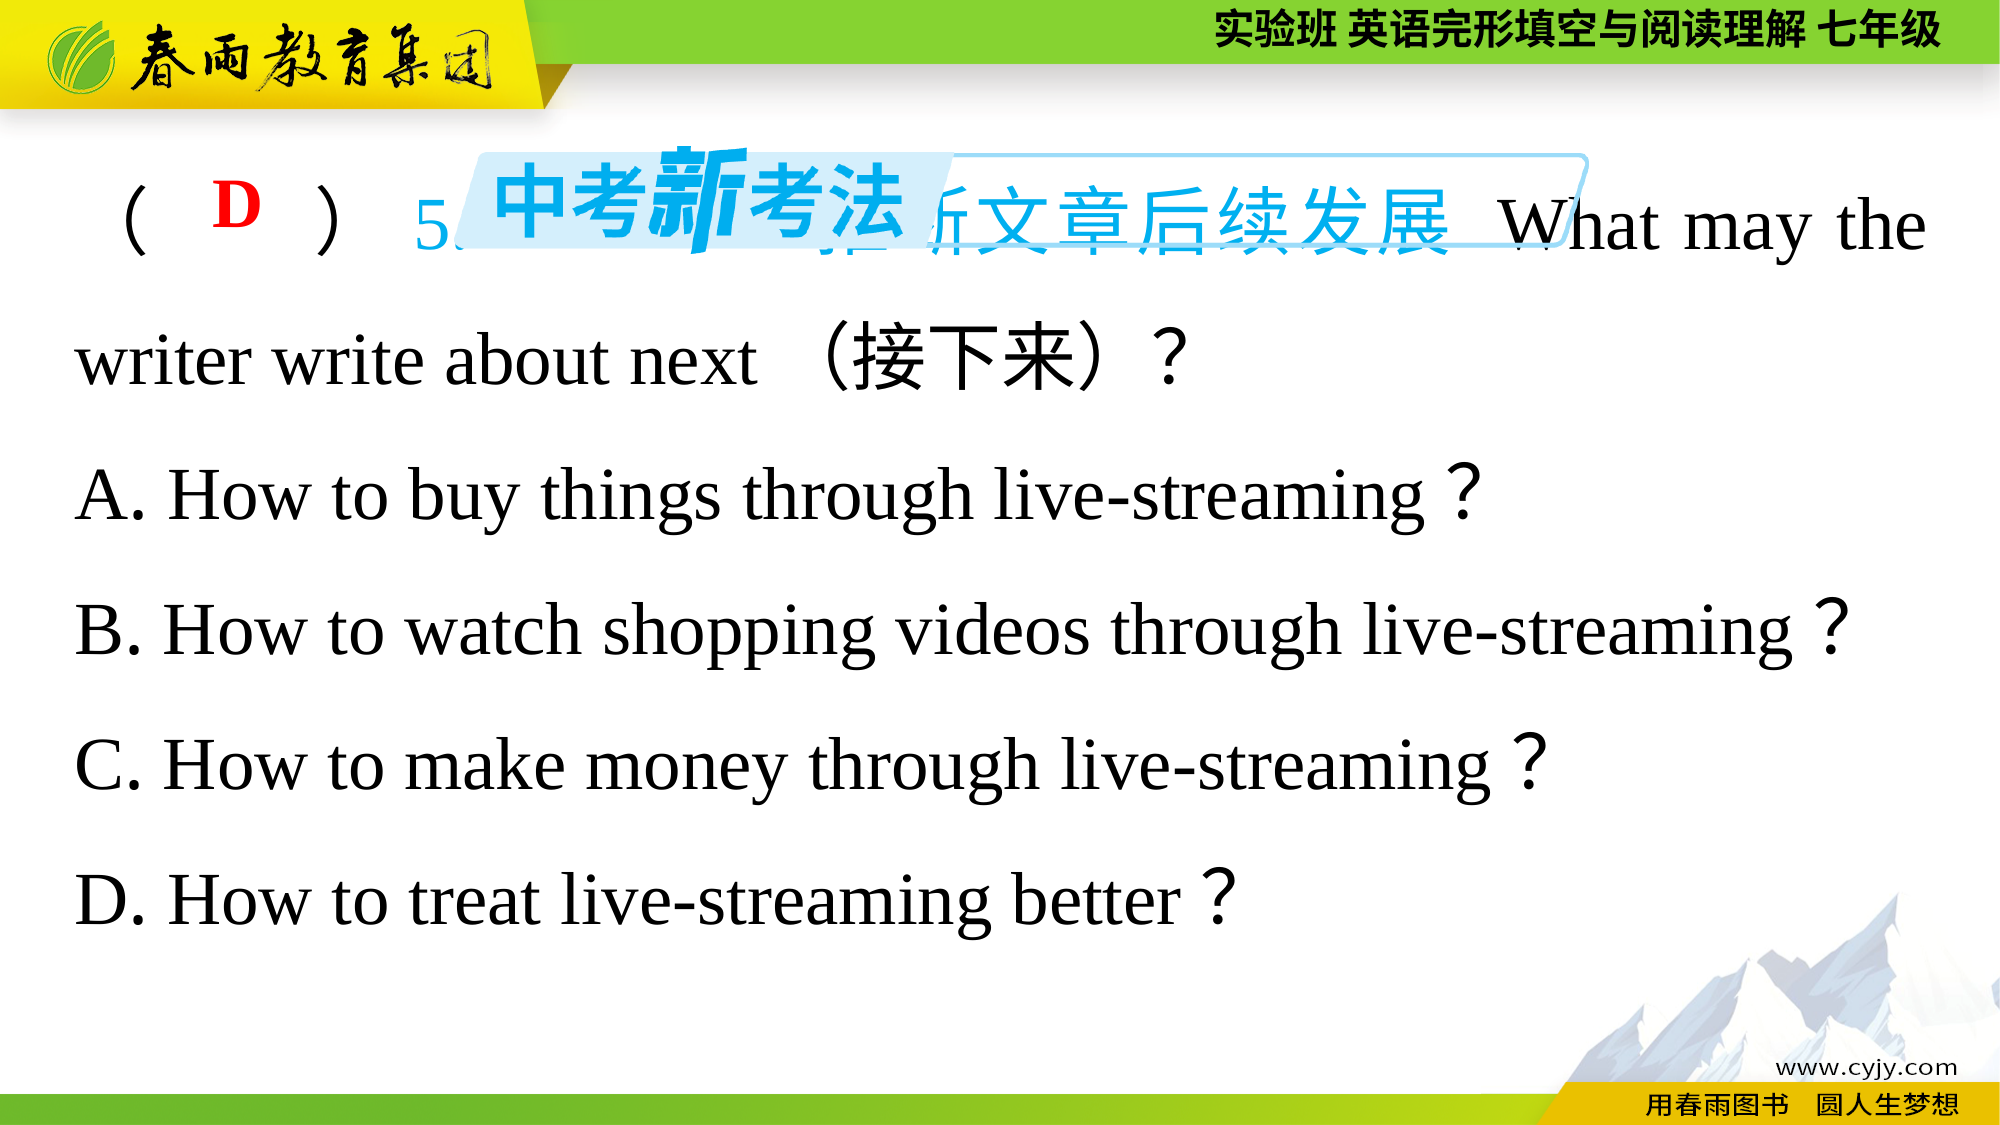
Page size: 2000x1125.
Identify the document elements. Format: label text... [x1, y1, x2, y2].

text_box D [197, 149, 279, 250]
list （ ）5. 推断文章后续发展 What may the writer write about next（接下来）？ A. How to buy things through live-streaming？ B. How to watch shopping videos through live-streaming？ C. How to make money through live-streaming？ D. How to treat live-streaming better？ [59, 122, 1944, 956]
picture [0, 0, 2000, 1125]
